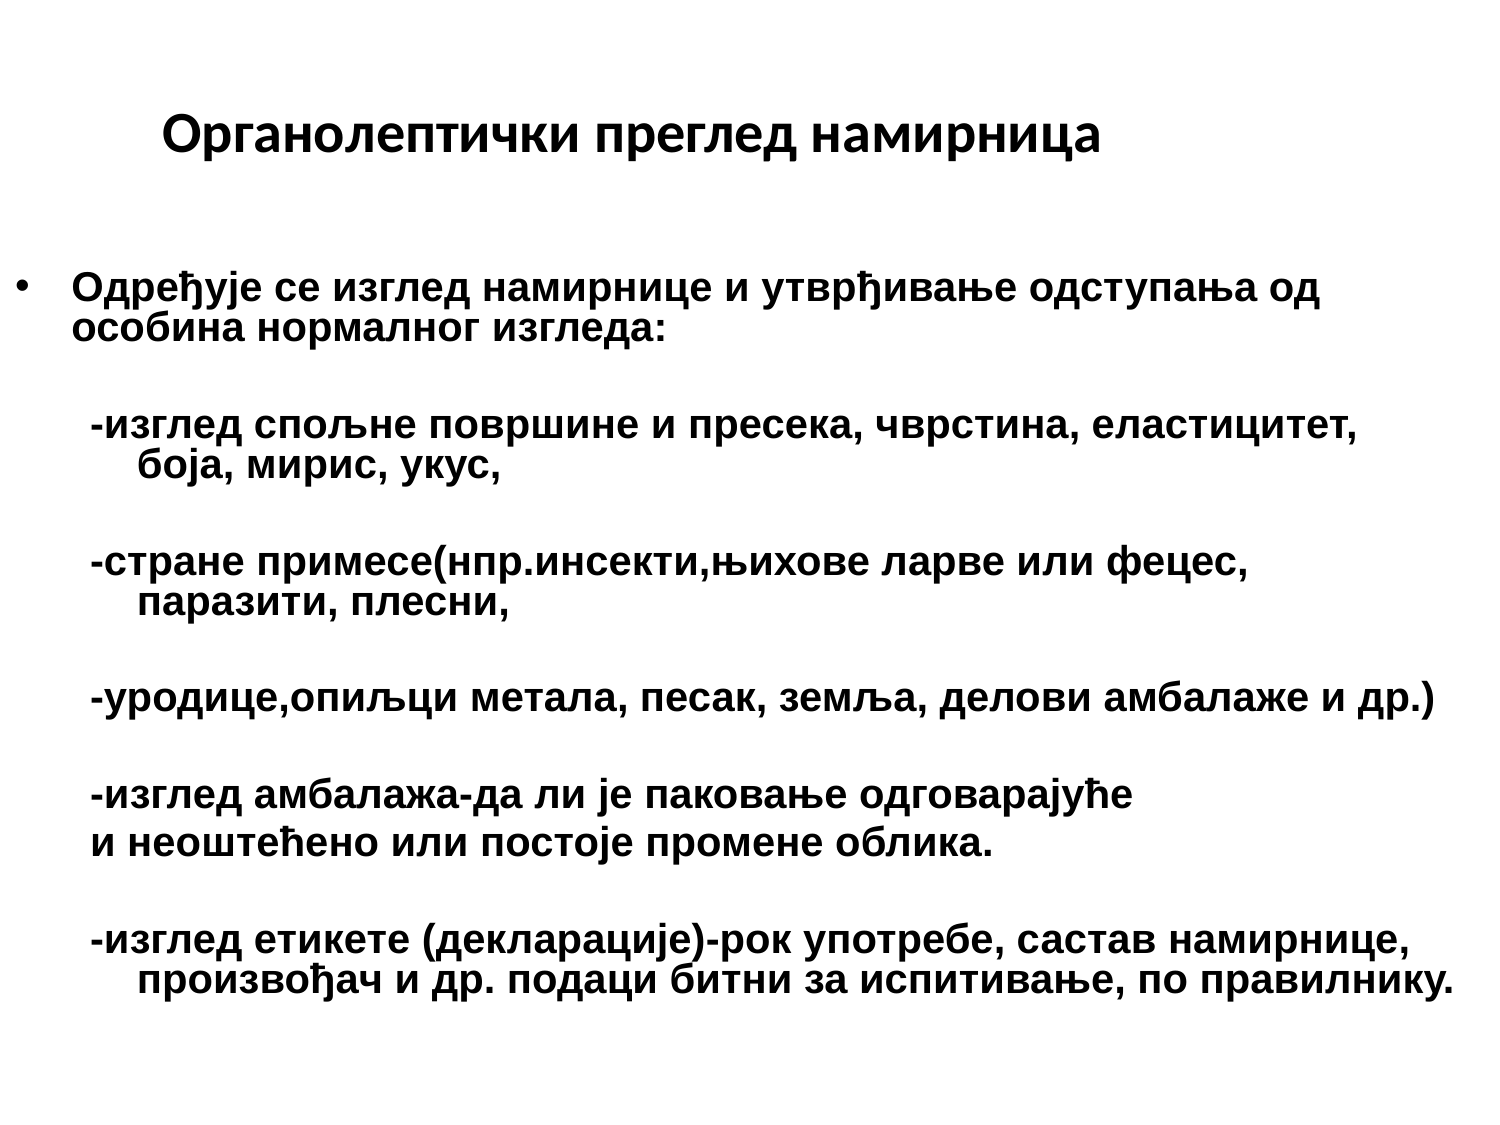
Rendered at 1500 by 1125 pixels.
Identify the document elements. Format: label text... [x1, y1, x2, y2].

text_box Органолептички преглед намирница [147, 54, 1500, 205]
list Одређује се изглед намирнице и утврђивање одступања од особина нормалног изгледа: -изглед спољне површине и пресека, чврстина, еластицитет, боја, мирис, укус, -стране примесе(нпр.инсекти,њихове ларве или фецес, паразити, плесни, -уродице,опиљци метала, песак, земља, делови амбалаже и др.) -изглед амбалажа-да ли је паковање одговарајуће и неоштећено или постоје промене облика. -изглед етикете (декларације)-рок употребе, састав намирнице, произвођач и др. подаци битни за испитивање, по правилнику. [0, 262, 1471, 1125]
